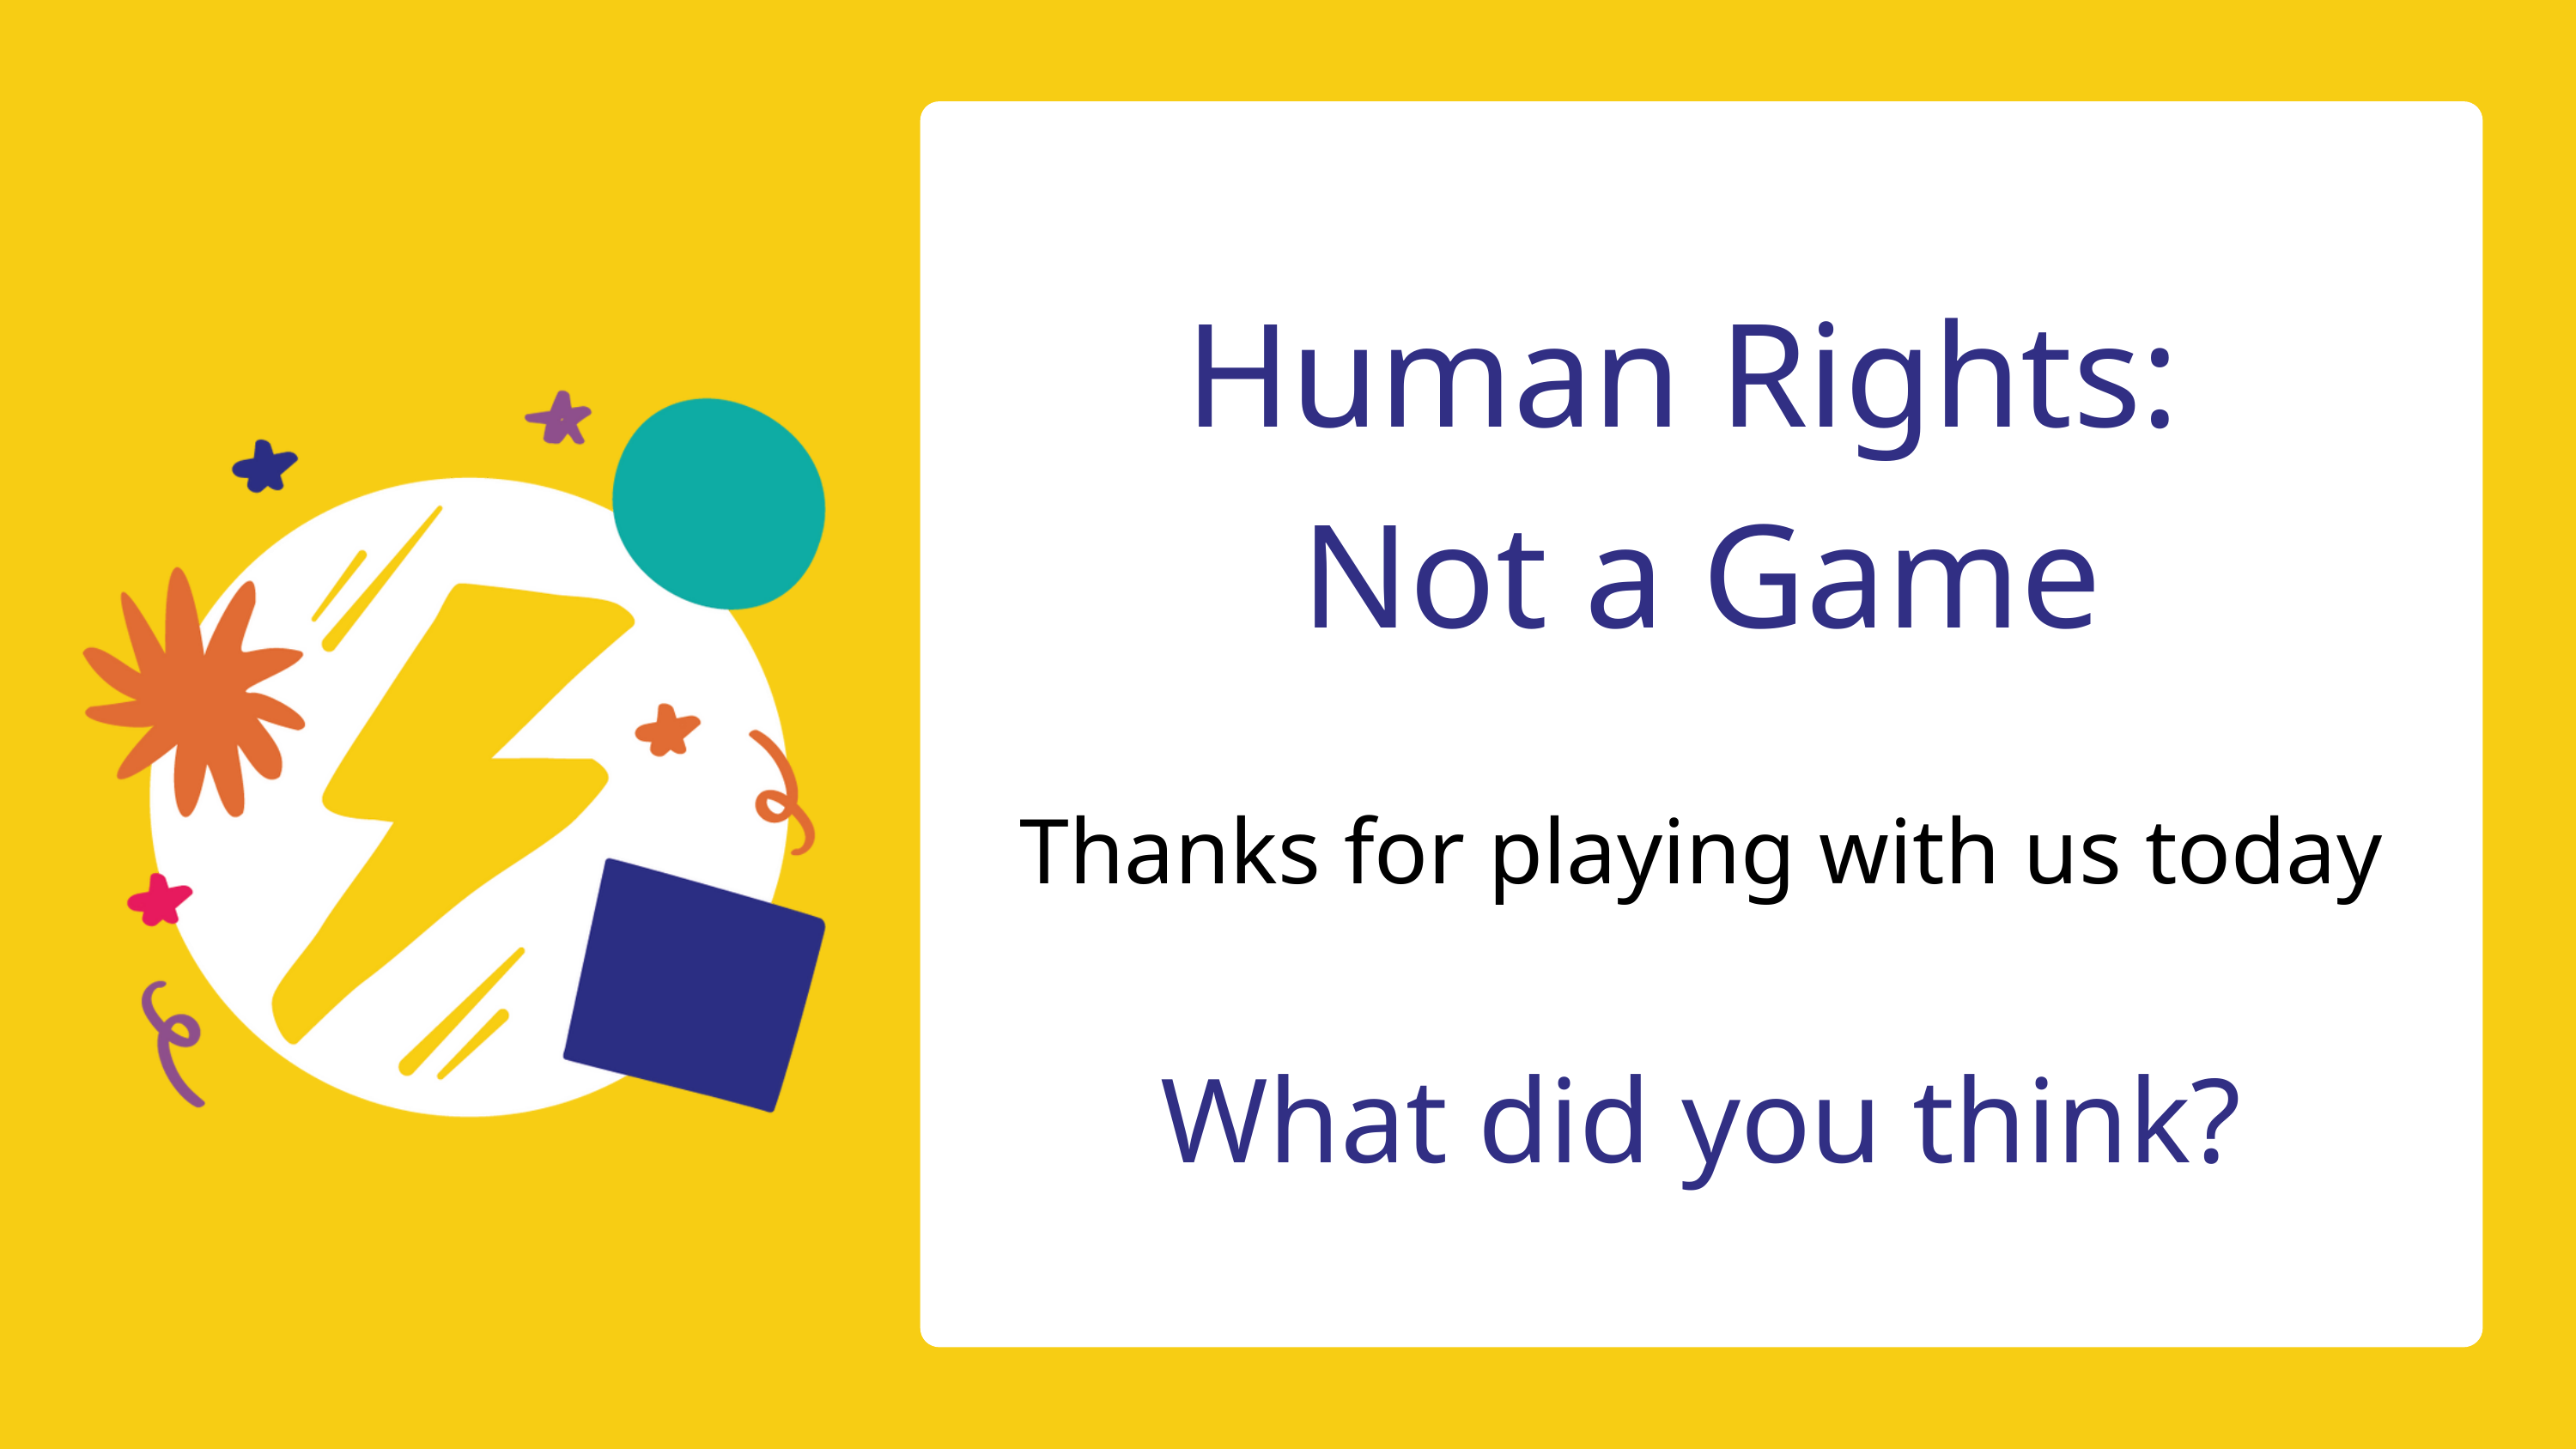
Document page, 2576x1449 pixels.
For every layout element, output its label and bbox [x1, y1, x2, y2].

text_box [0, 254, 915, 1263]
text_box [920, 1182, 2483, 1348]
text_box [920, 100, 2483, 271]
text_box [920, 271, 2483, 1177]
